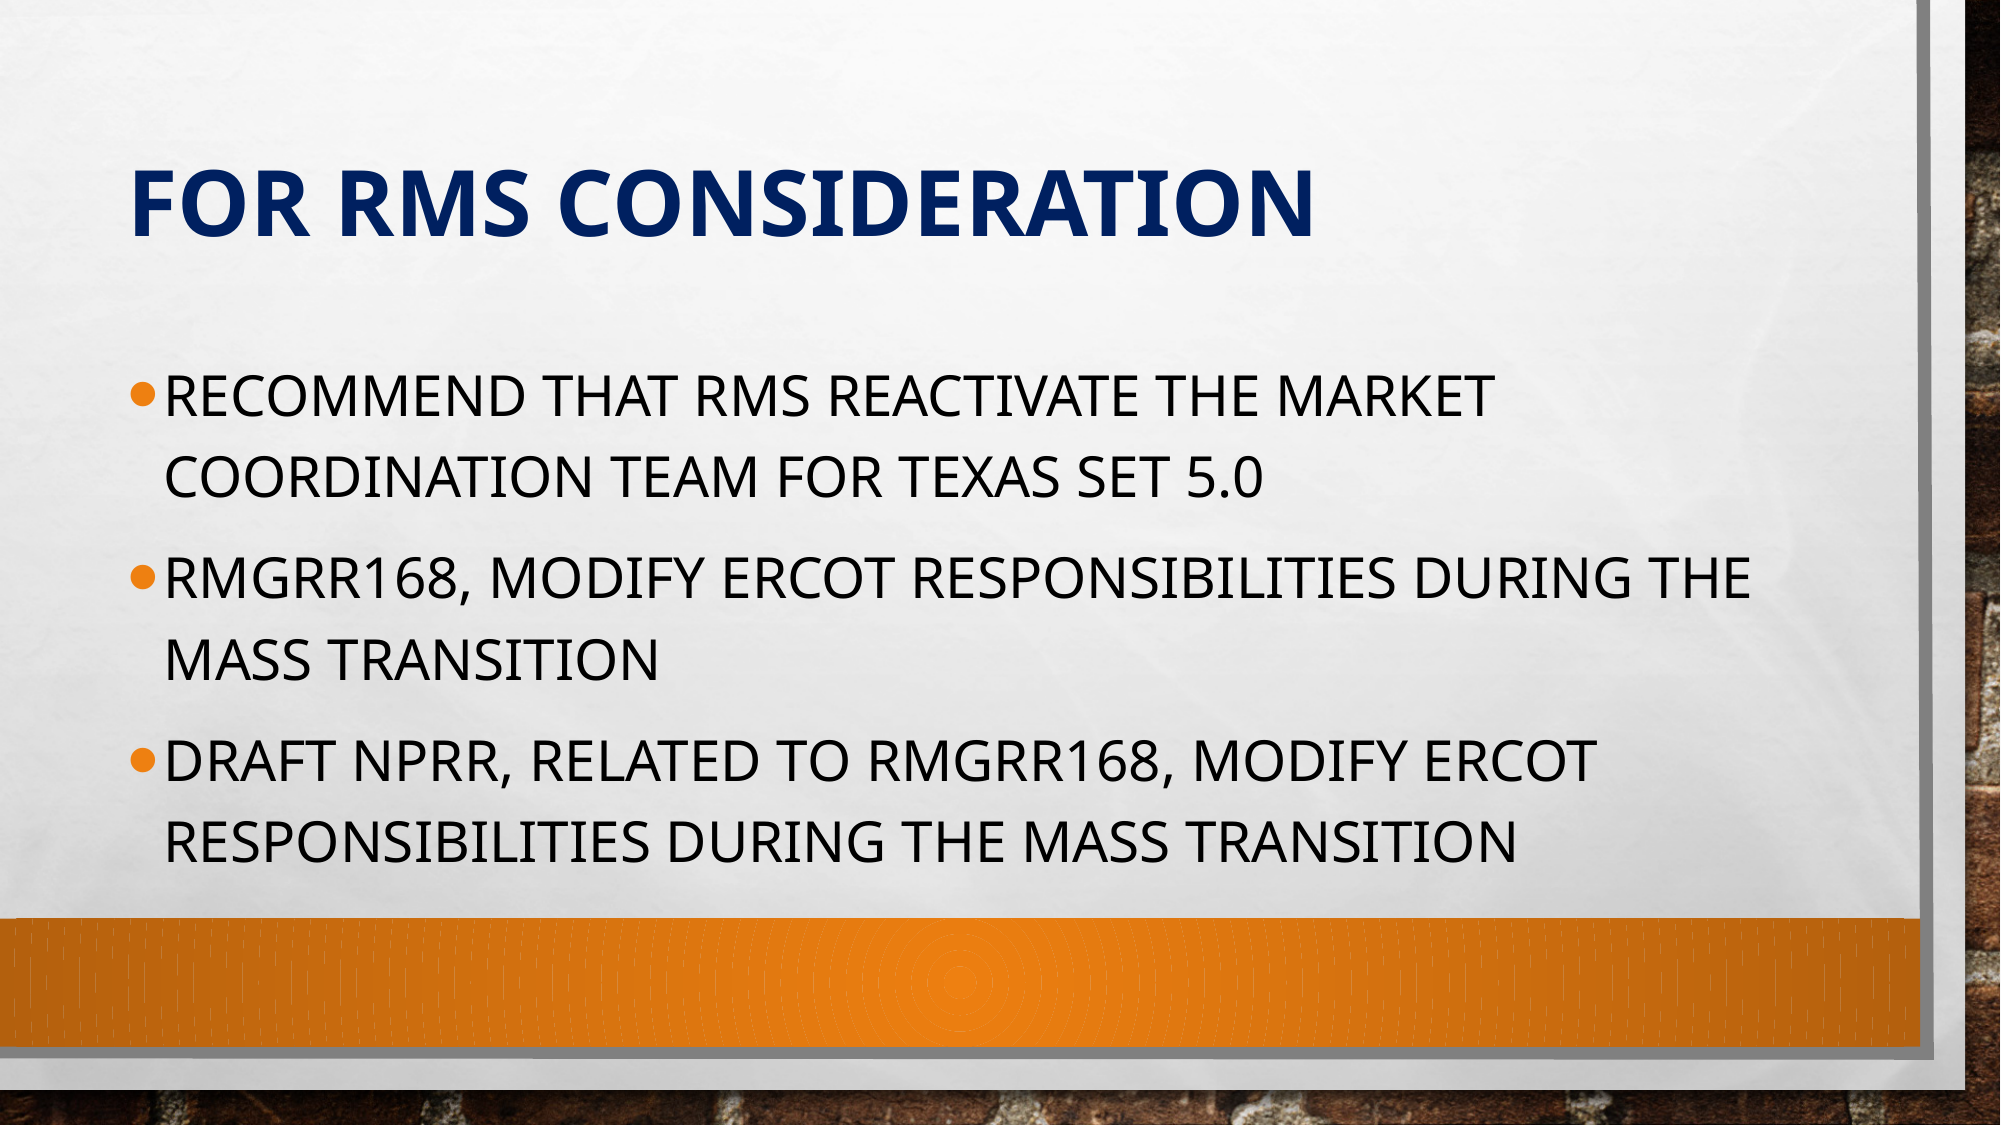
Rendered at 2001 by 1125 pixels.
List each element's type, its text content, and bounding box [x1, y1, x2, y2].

picture [0, 0, 2000, 1125]
title FOR RMS CONSIDERATION [112, 112, 1818, 302]
list Recommend that RMS reactivate the Market Coordination Team for TEXAS SET 5.0 RMGRR168, Modify ERCOT Responsibilities During the Mass Transition Draft NPRR, Related to RMGRR168, Modify ERCOT Responsibilities During the Mass Transition [112, 338, 1818, 882]
